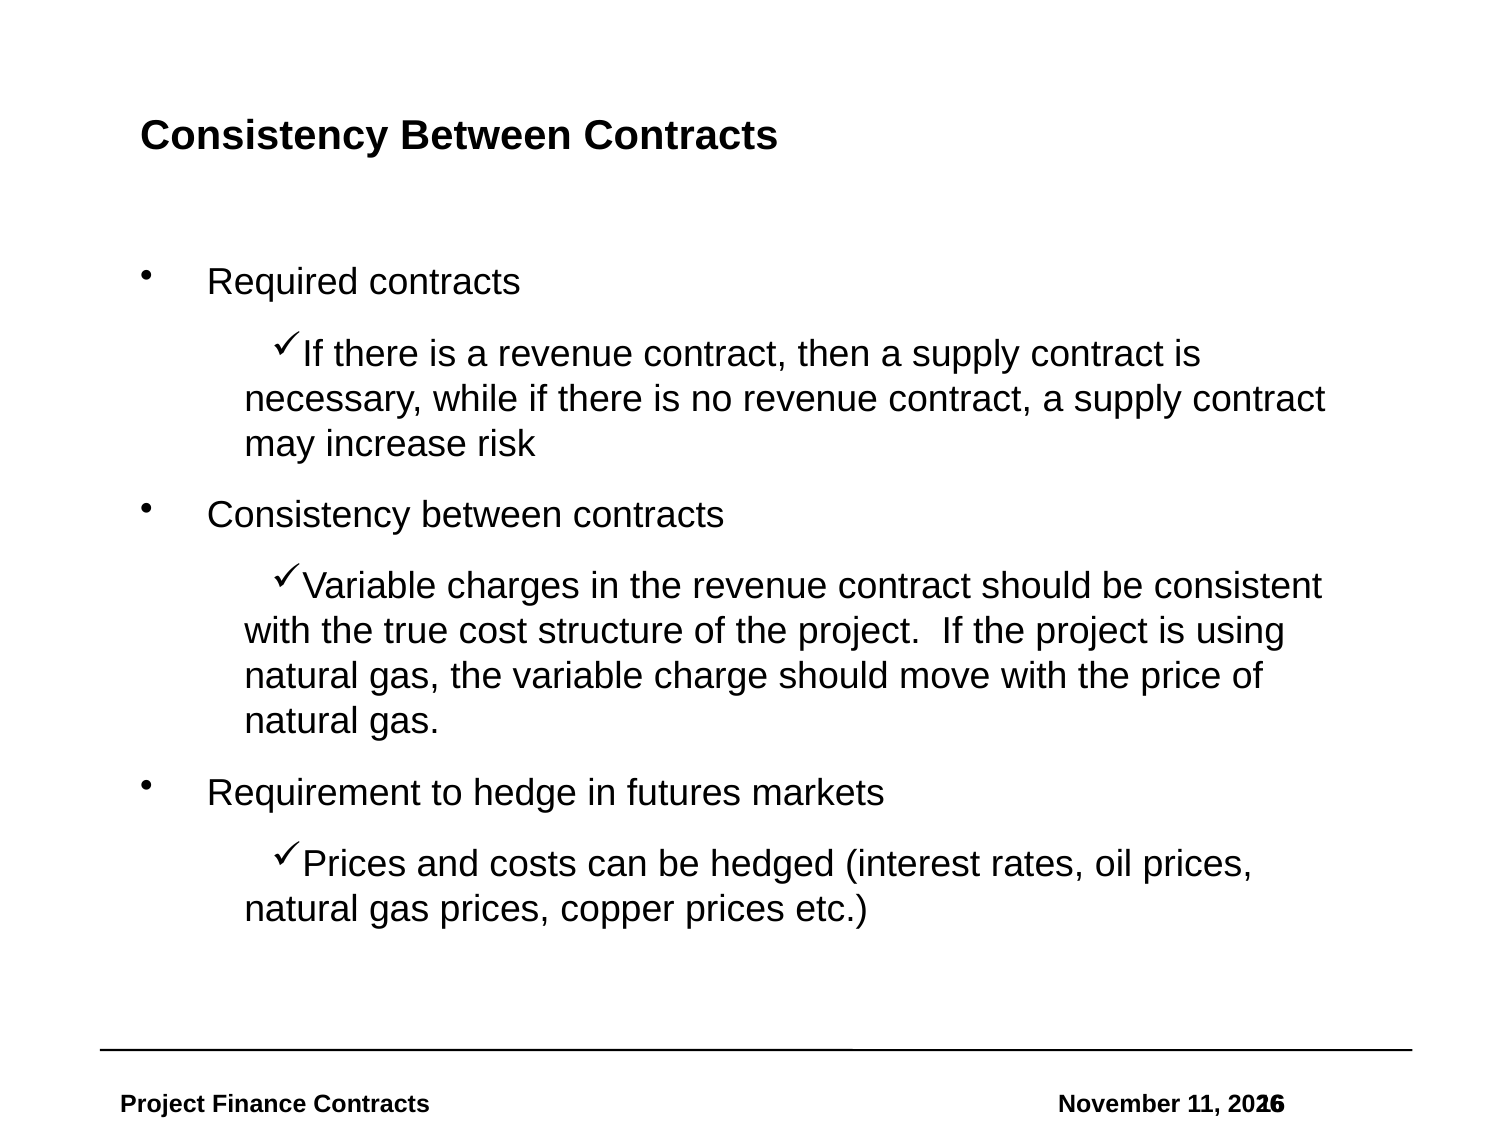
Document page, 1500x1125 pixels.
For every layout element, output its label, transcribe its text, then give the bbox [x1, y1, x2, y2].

list Required contracts If there is a revenue contract, then a supply contract is necessary, while if there is no revenue contract, a supply contract may increase risk Consistency between contracts Variable charges in the revenue contract should be consistent with the true cost structure of the project. If the project is using natural gas, the variable charge should move with the price of natural gas. Requirement to hedge in futures markets Prices and costs can be hedged (interest rates, oil prices, natural gas prices, copper prices etc.) [124, 249, 1376, 1001]
title Consistency Between Contracts [124, 99, 1288, 226]
